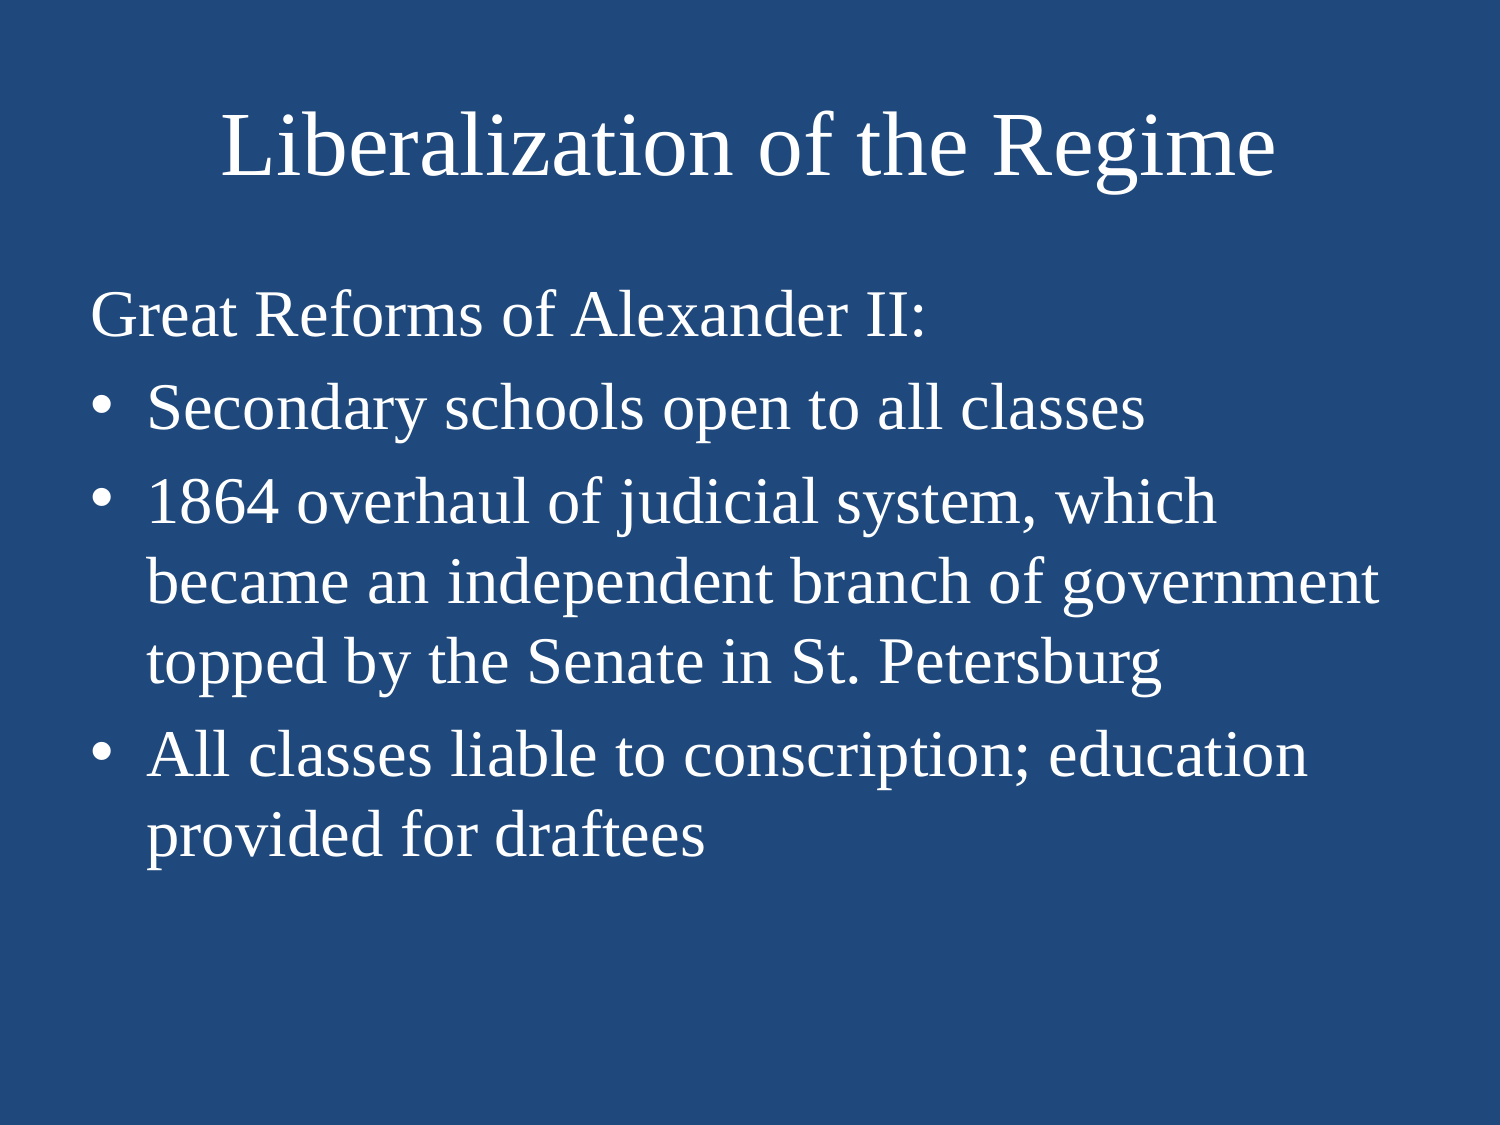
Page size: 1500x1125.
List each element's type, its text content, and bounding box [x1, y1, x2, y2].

list Great Reforms of Alexander II: Secondary schools open to all classes 1864 overhaul of judicial system, which became an independent branch of government topped by the Senate in St. Petersburg All classes liable to conscription; education provided for draftees [75, 262, 1425, 1005]
title Liberalization of the Regime [75, 45, 1425, 233]
